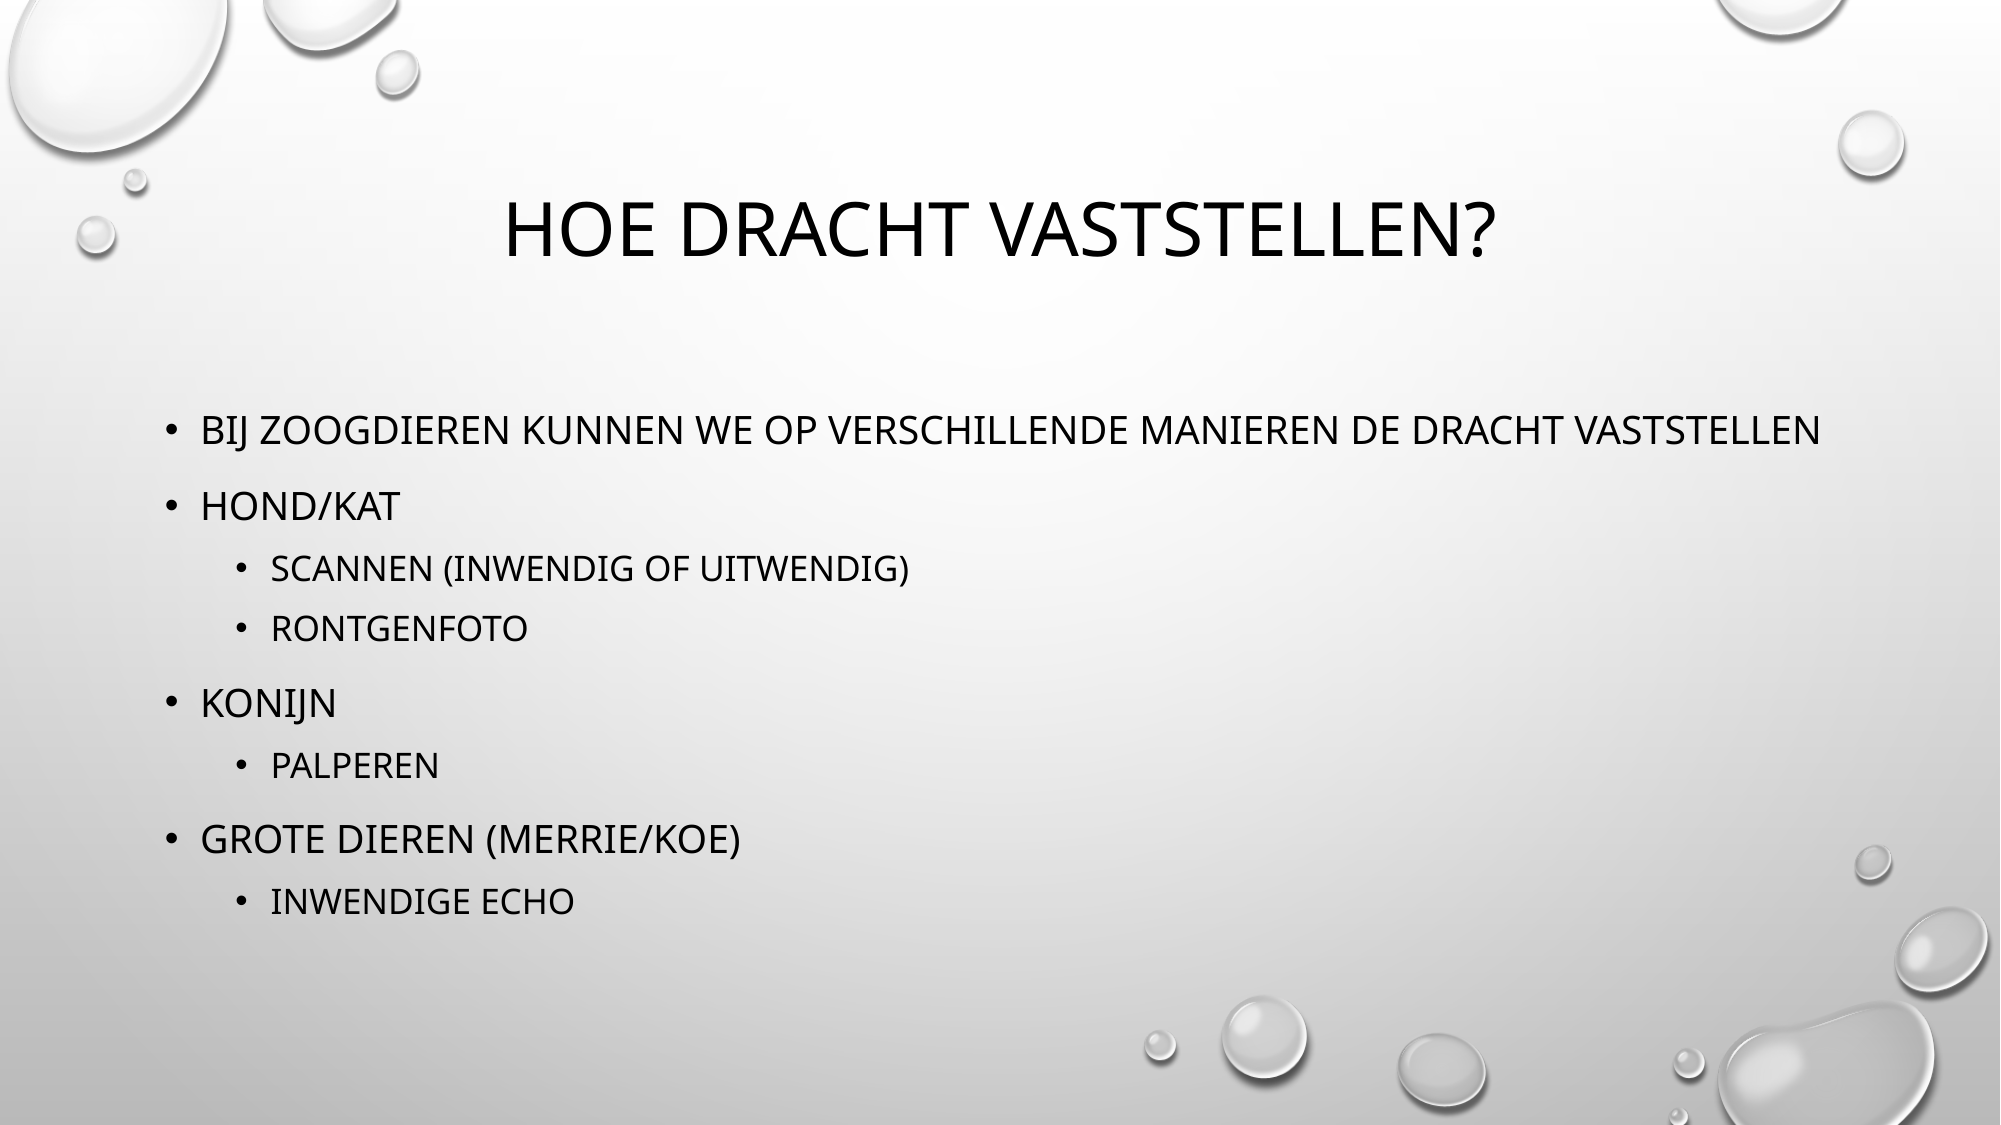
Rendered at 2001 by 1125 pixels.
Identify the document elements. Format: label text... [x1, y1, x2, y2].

title Hoe dracht vaststellen? [149, 101, 1851, 364]
list Bij zoogdieren kunnen we op verschillende manieren de dracht vaststellen Hond/kat Scannen (inwendig of uitwendig) rontgenfoto Konijn Palperen Grote dieren (merrie/koe) Inwendige echo [149, 388, 1850, 950]
picture [0, 0, 2000, 1125]
